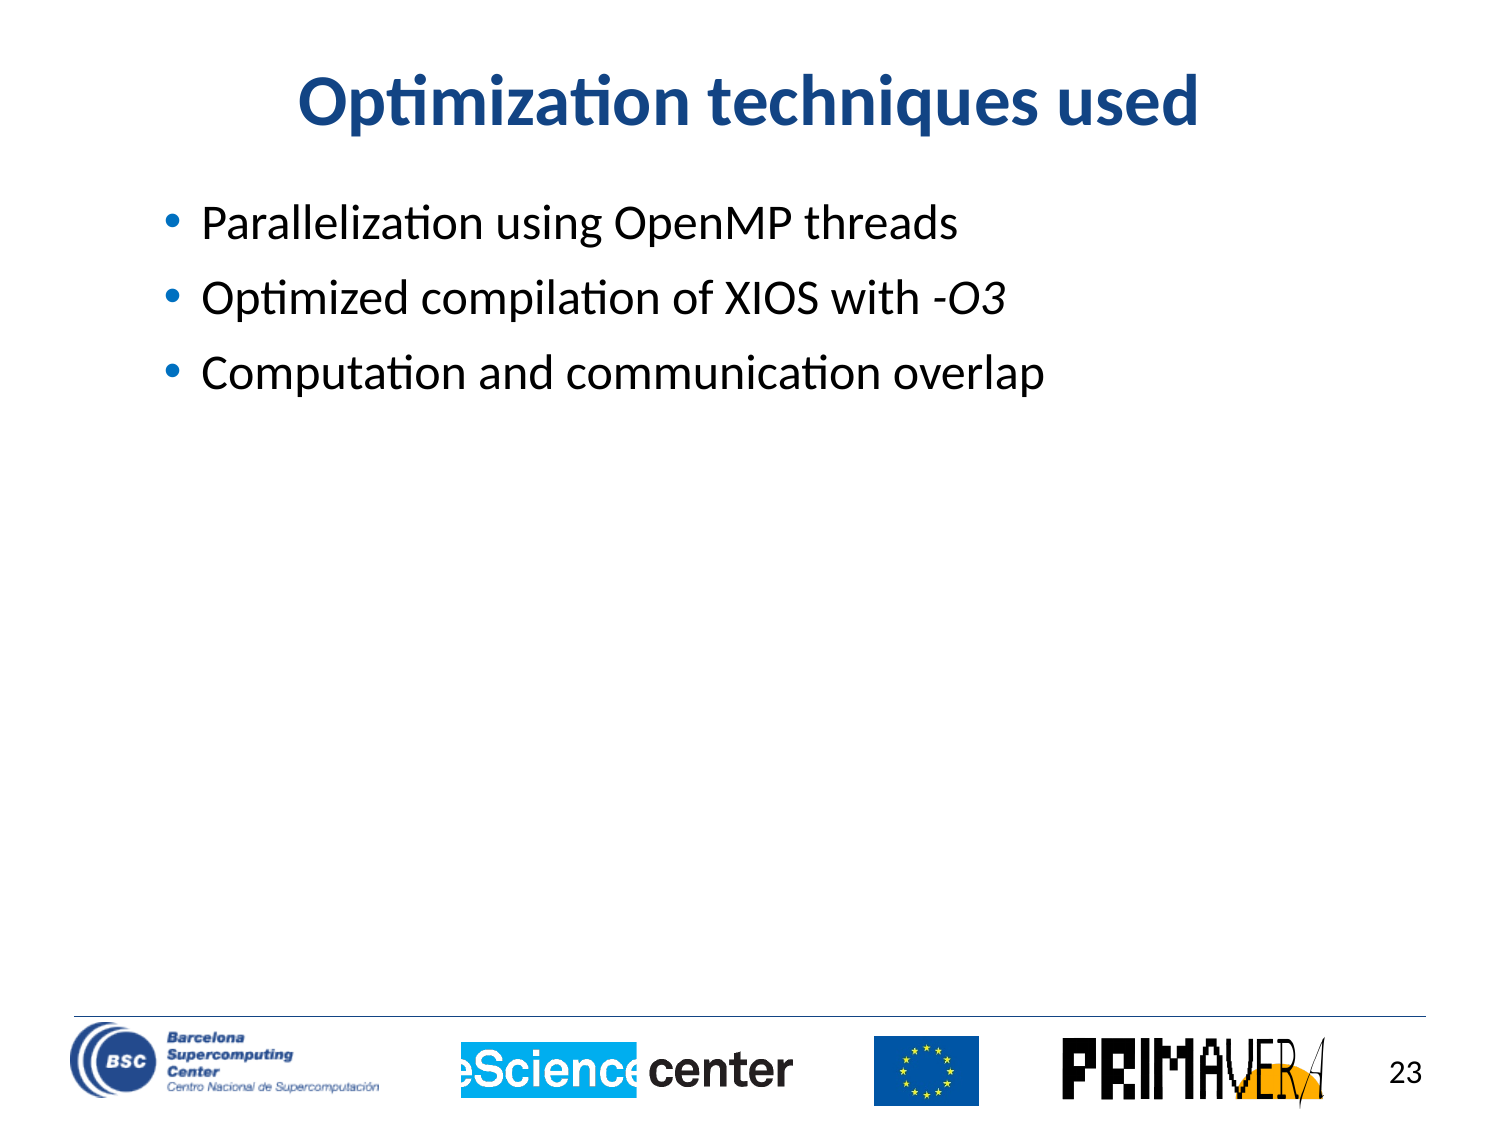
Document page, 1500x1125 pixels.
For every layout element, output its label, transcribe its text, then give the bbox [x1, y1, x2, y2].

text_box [73, 1016, 1438, 1109]
list Parallelization using OpenMP threads Optimized compilation of XIOS with -O3 Computation and communication overlap [140, 166, 1360, 1006]
title Optimization techniques used [192, 45, 1308, 159]
